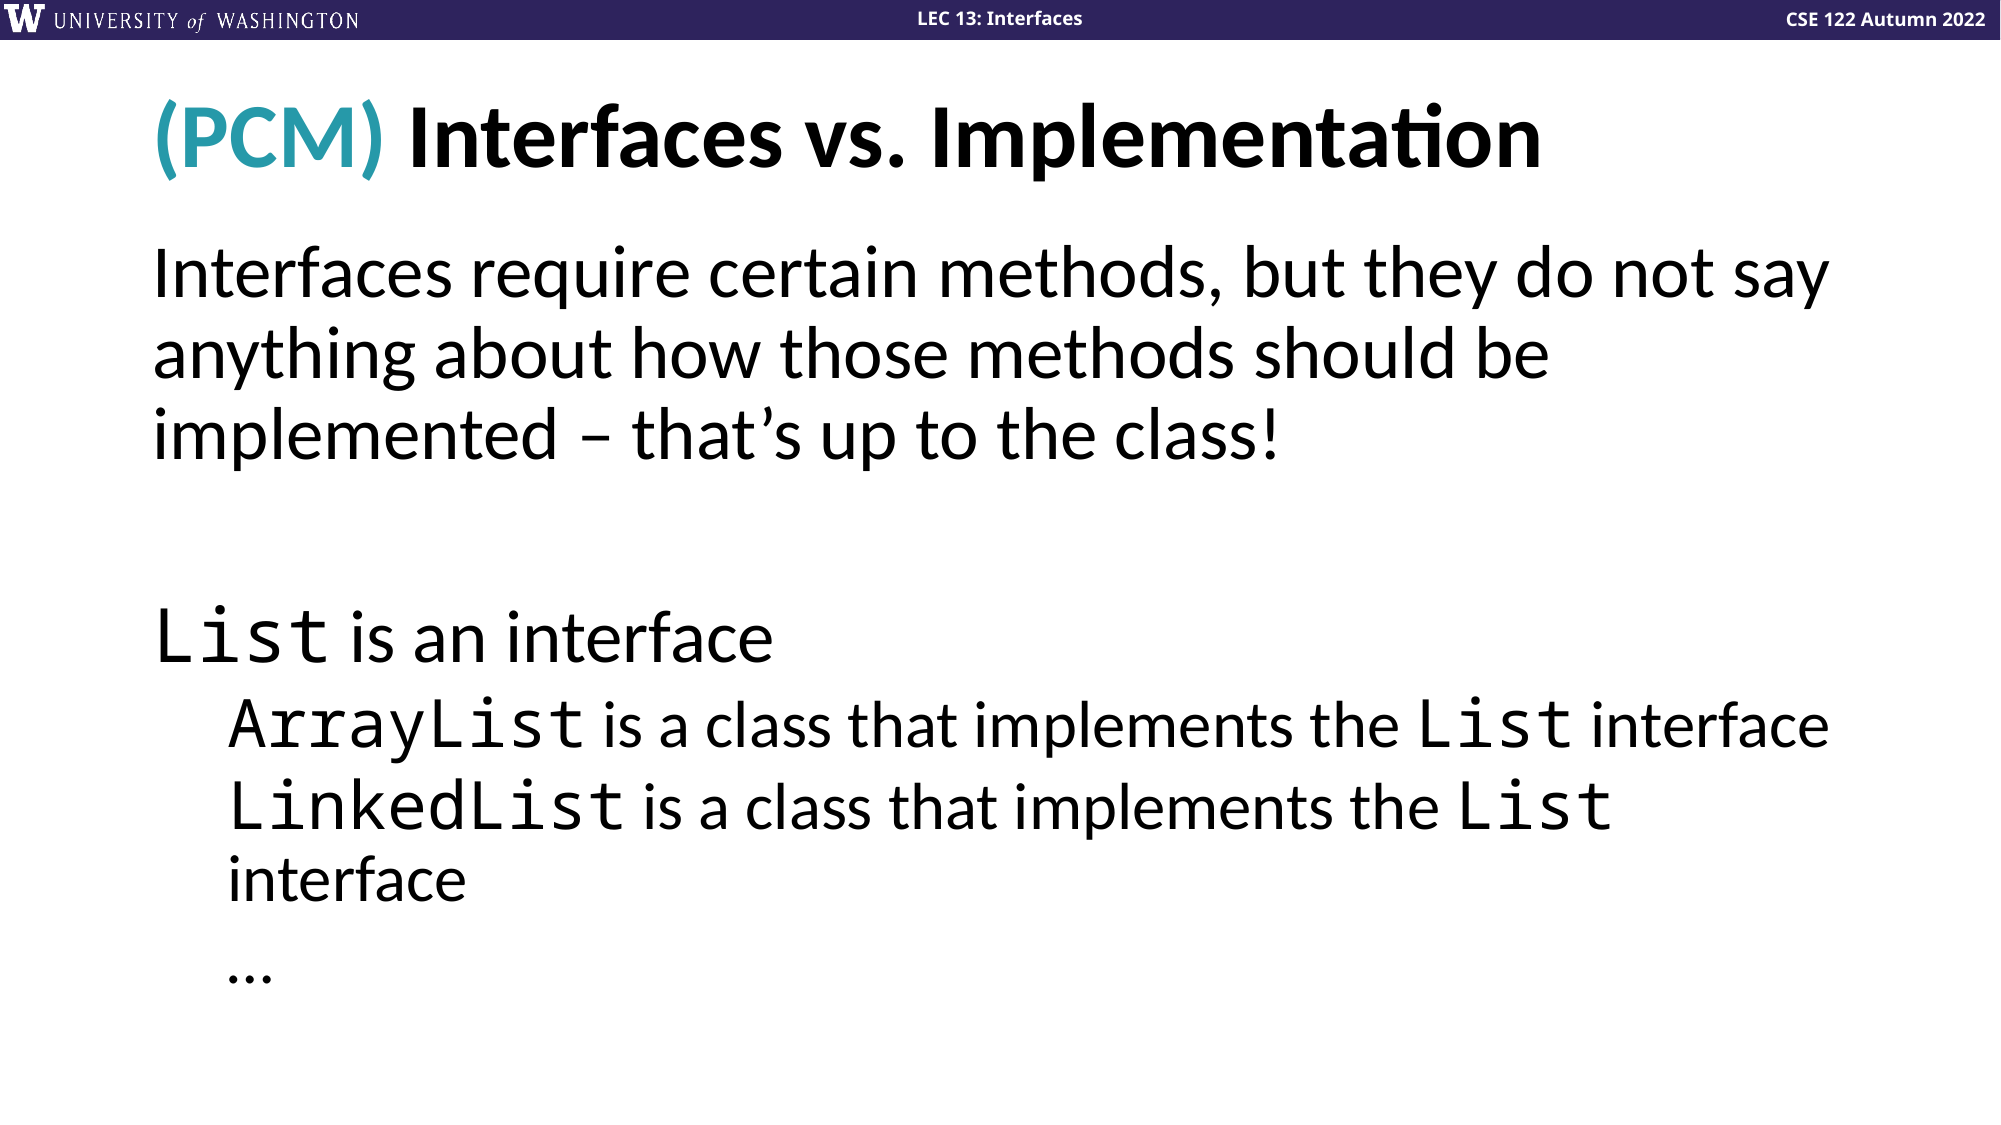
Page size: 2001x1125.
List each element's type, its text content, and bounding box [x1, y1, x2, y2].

list Interfaces require certain methods, but they do not say anything about how those methods should be implemented – that’s up to the class! List is an interface ArrayList is a class that implements the List interface LinkedList is a class that implements the List interface … [137, 224, 1863, 1014]
title (PCM) Interfaces vs. Implementation [137, 74, 1863, 200]
picture [4, 4, 358, 33]
